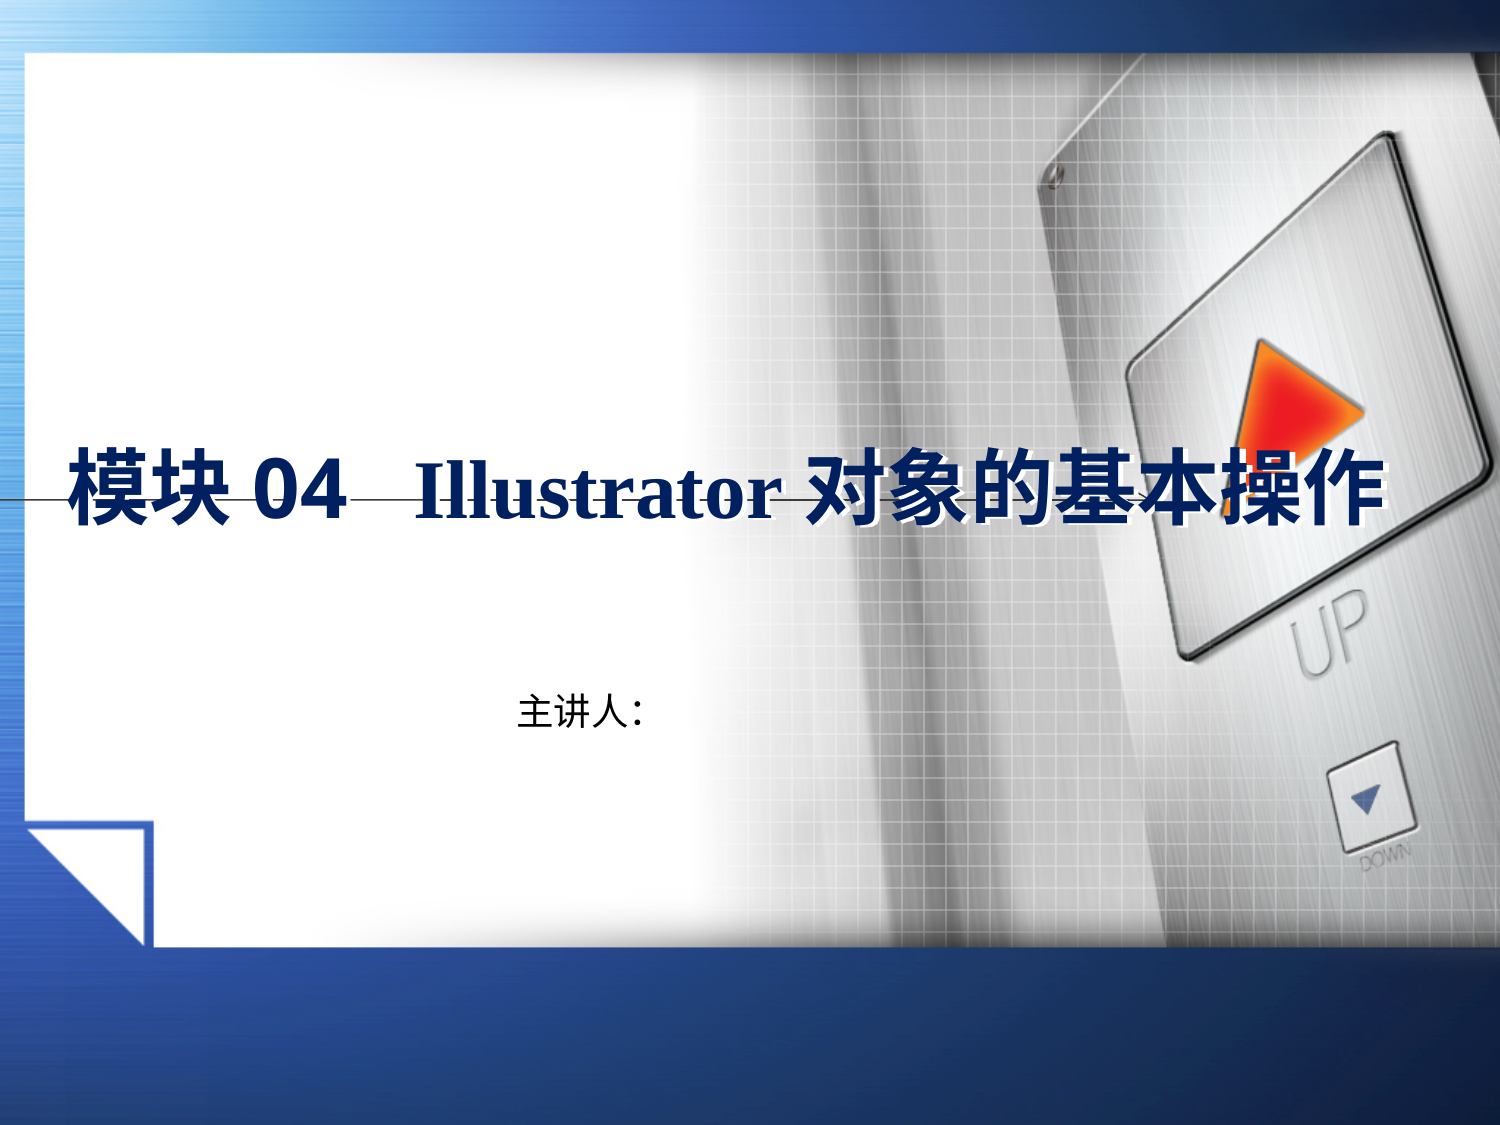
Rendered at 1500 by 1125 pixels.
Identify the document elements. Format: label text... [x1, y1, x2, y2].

title 模块04 Illustrator对象的基本操作 [41, 314, 1412, 516]
picture [0, 0, 1500, 1125]
text_box 主讲人： [501, 680, 1069, 741]
